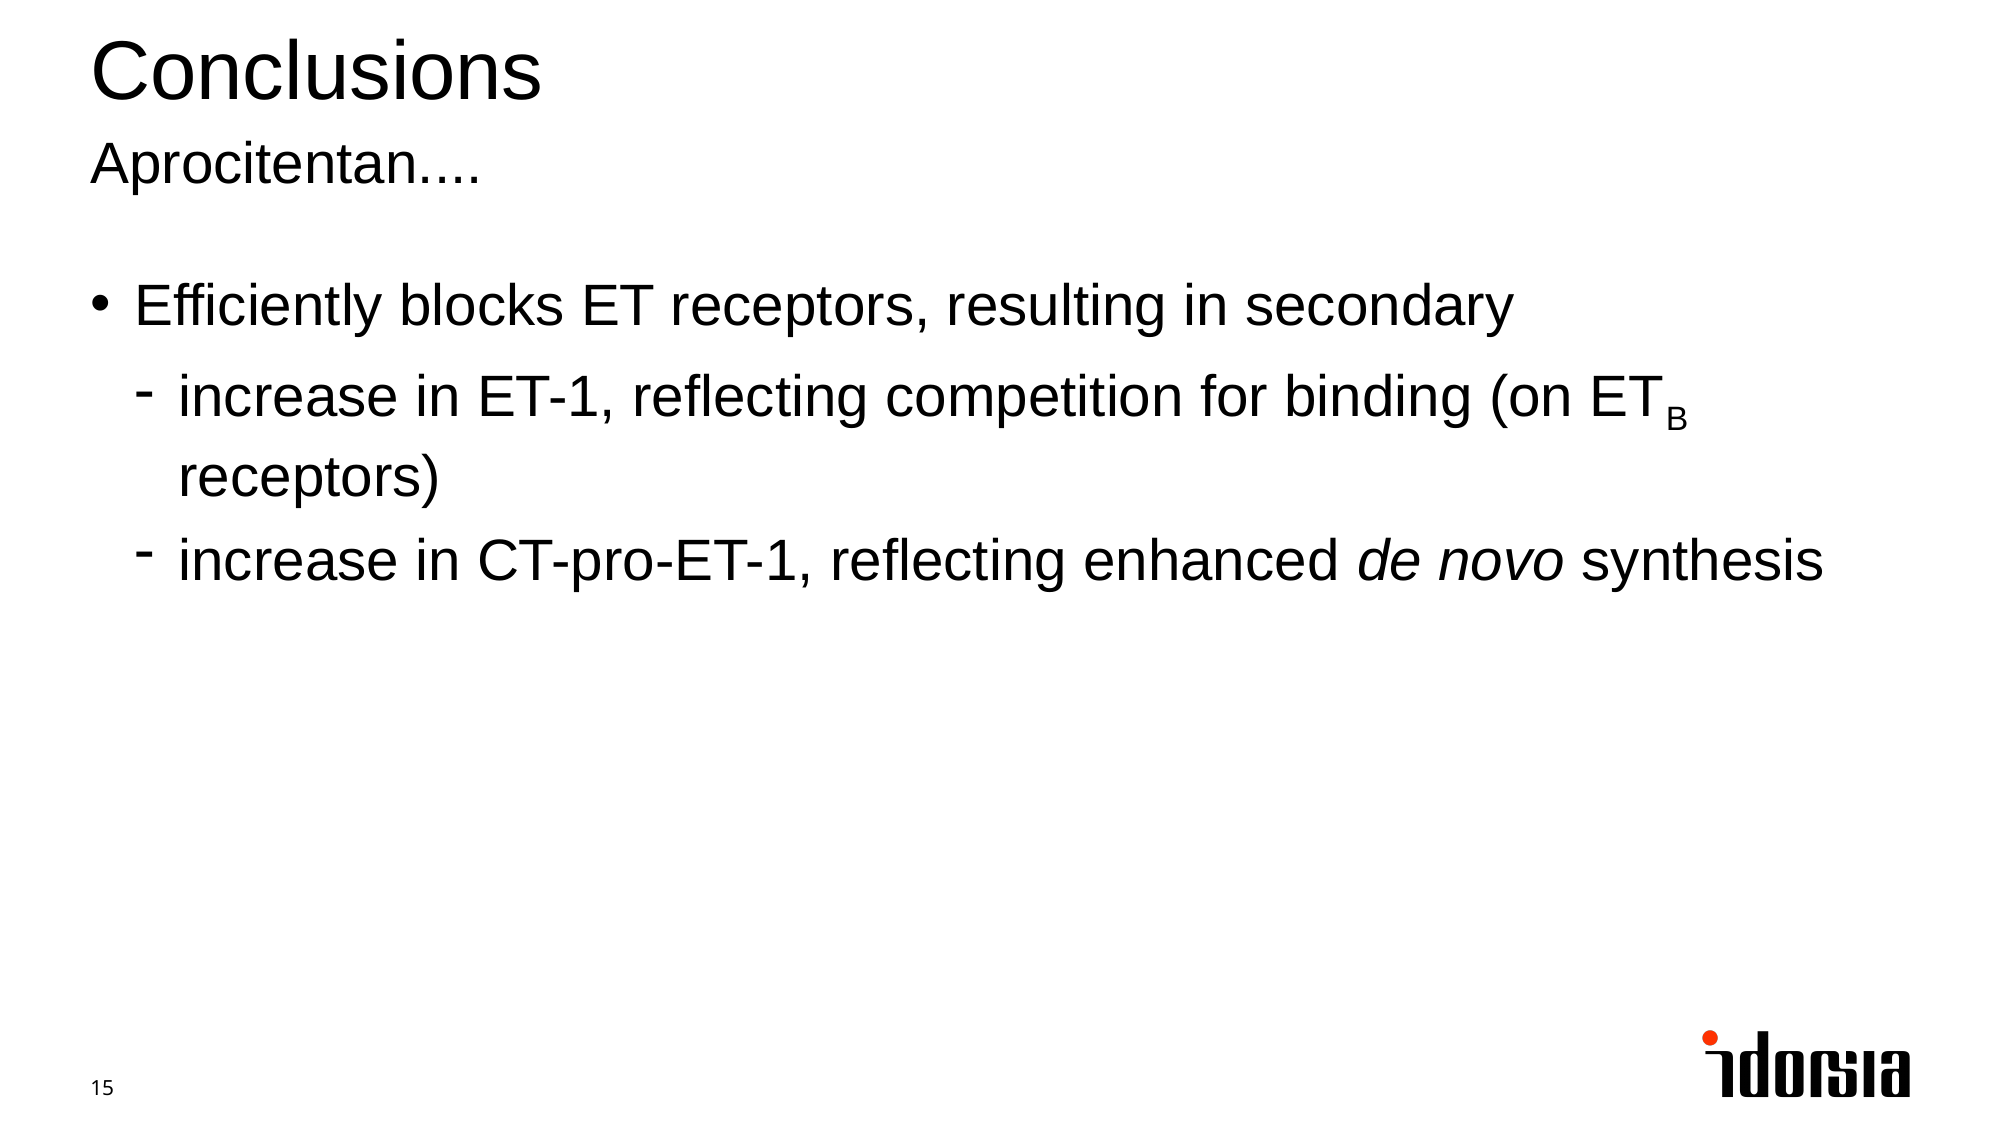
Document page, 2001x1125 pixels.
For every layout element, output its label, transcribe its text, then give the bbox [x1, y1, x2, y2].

picture [1677, 1026, 1938, 1108]
list Aprocitentan.... [90, 125, 1910, 209]
title Conclusions [90, 27, 1910, 119]
list Efficiently blocks ET receptors, resulting in secondary increase in ET-1, reflecting competition for binding (on ETB receptors) increase in CT-pro-ET-1, reflecting enhanced de novo synthesis [90, 267, 1910, 1012]
slide_number 15 [90, 1074, 150, 1104]
